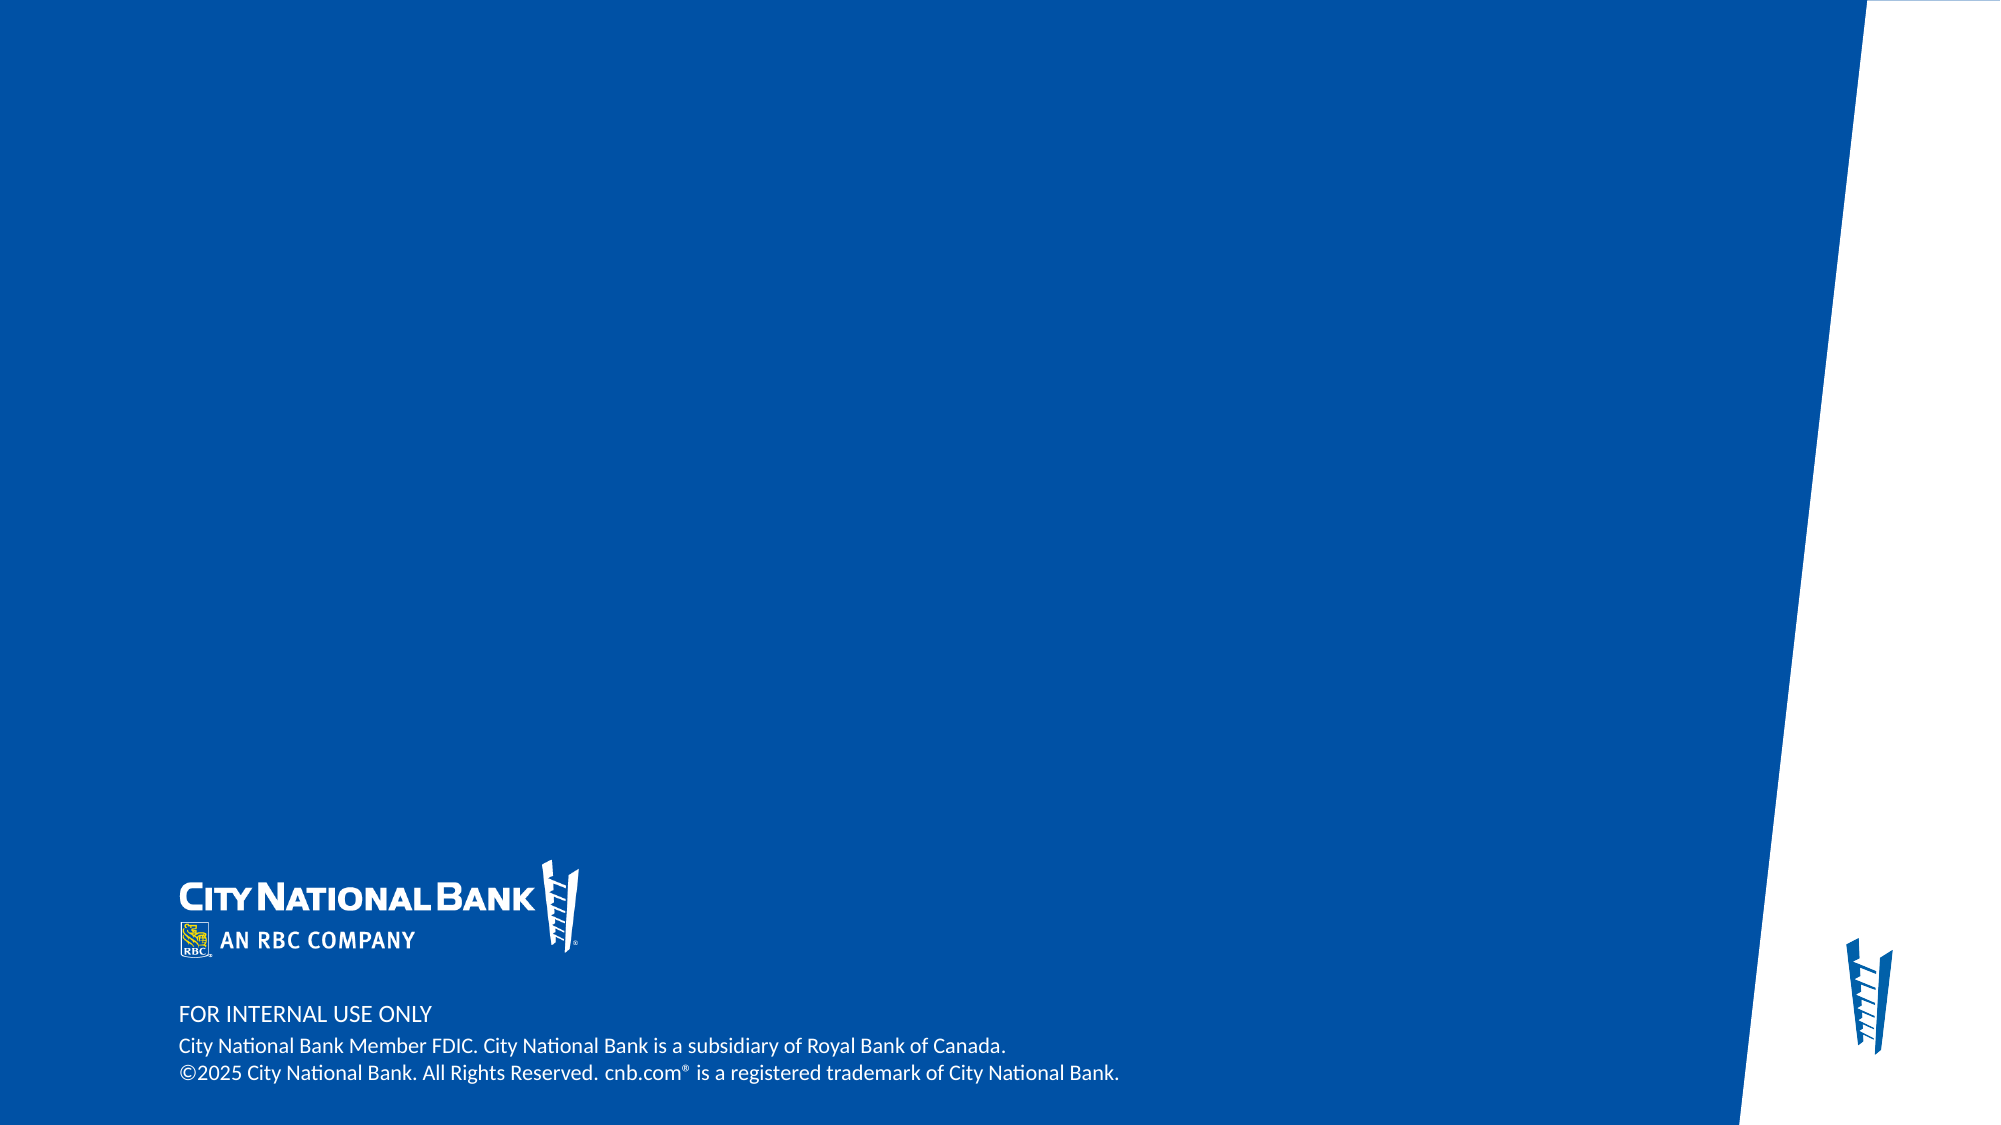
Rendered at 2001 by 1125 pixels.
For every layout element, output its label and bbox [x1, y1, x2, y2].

picture [179, 859, 579, 958]
picture [1846, 938, 1893, 1055]
